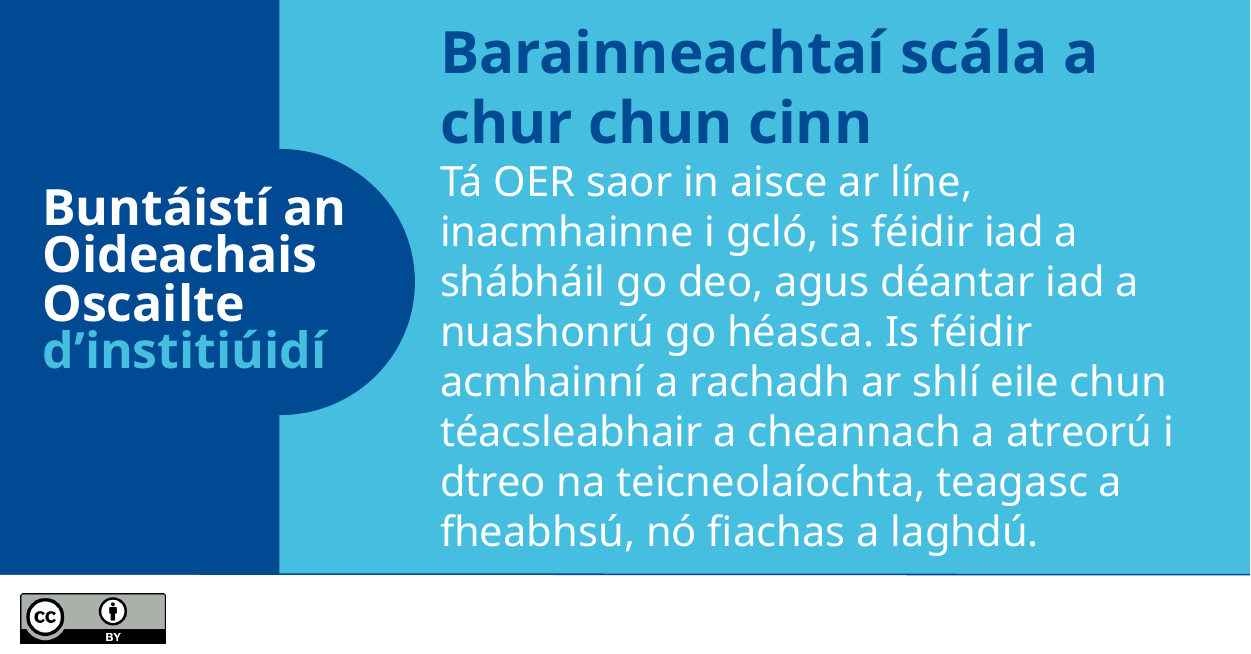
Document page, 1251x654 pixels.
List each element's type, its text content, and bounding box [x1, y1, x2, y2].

text_box [0, 0, 280, 573]
text_box Buntáistí an Oideachais Oscailte d’institiúidí [27, 171, 382, 394]
picture [20, 592, 166, 645]
text_box Barainneachtaí scála a chur chun cinn Tá OER saor in aisce ar líne, inacmhainne i gcló, is féidir iad a shábháil go deo, agus déantar iad a nuashonrú go héasca. Is féidir acmhainní a rachadh ar shlí eile chun téacsleabhair a cheannach a atreorú i dtreo na teicneolaíochta, teagasc a fheabhsú, nó fiachas a laghdú. [424, 0, 1242, 571]
text_box [206, 148, 355, 171]
text_box [207, 394, 353, 416]
text_box [382, 194, 415, 370]
text_box [0, 582, 1250, 654]
